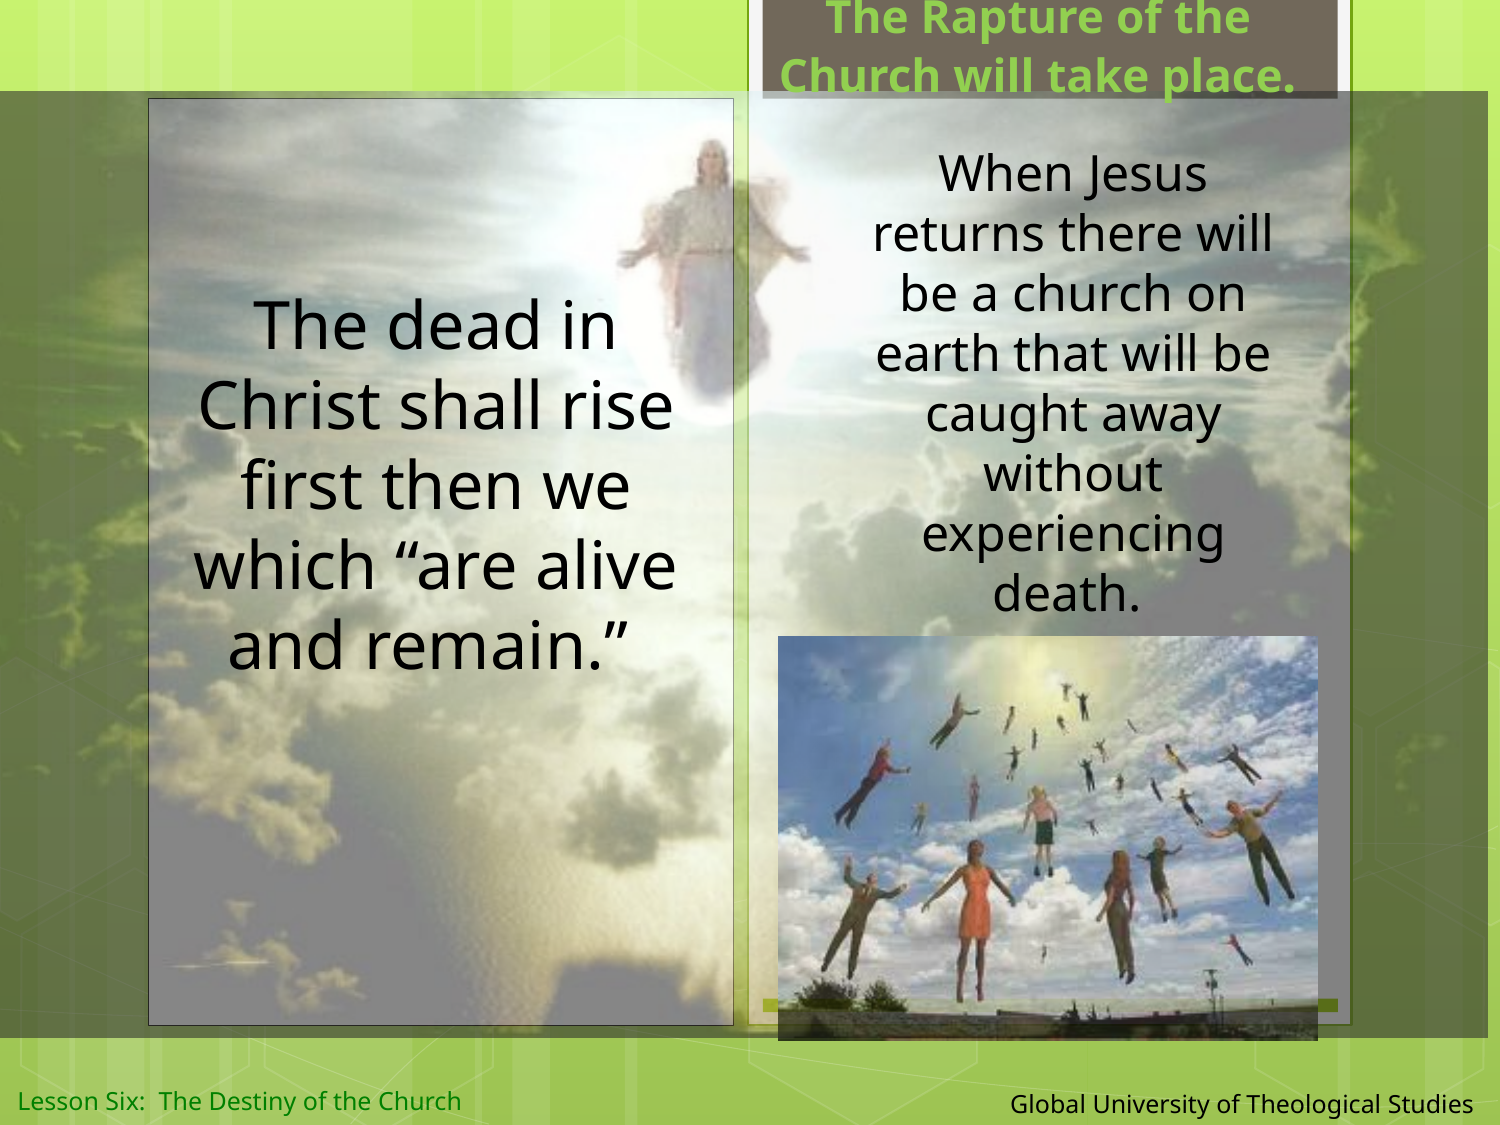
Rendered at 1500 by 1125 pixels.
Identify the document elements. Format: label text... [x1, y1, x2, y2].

text_box The Rapture of the Church will take place. [737, 0, 1339, 89]
picture [0, 90, 1488, 1041]
text_box Lesson Six: The Destiny of the Church [9, 1083, 513, 1118]
text_box Global University of Theological Studies [996, 1073, 1500, 1117]
